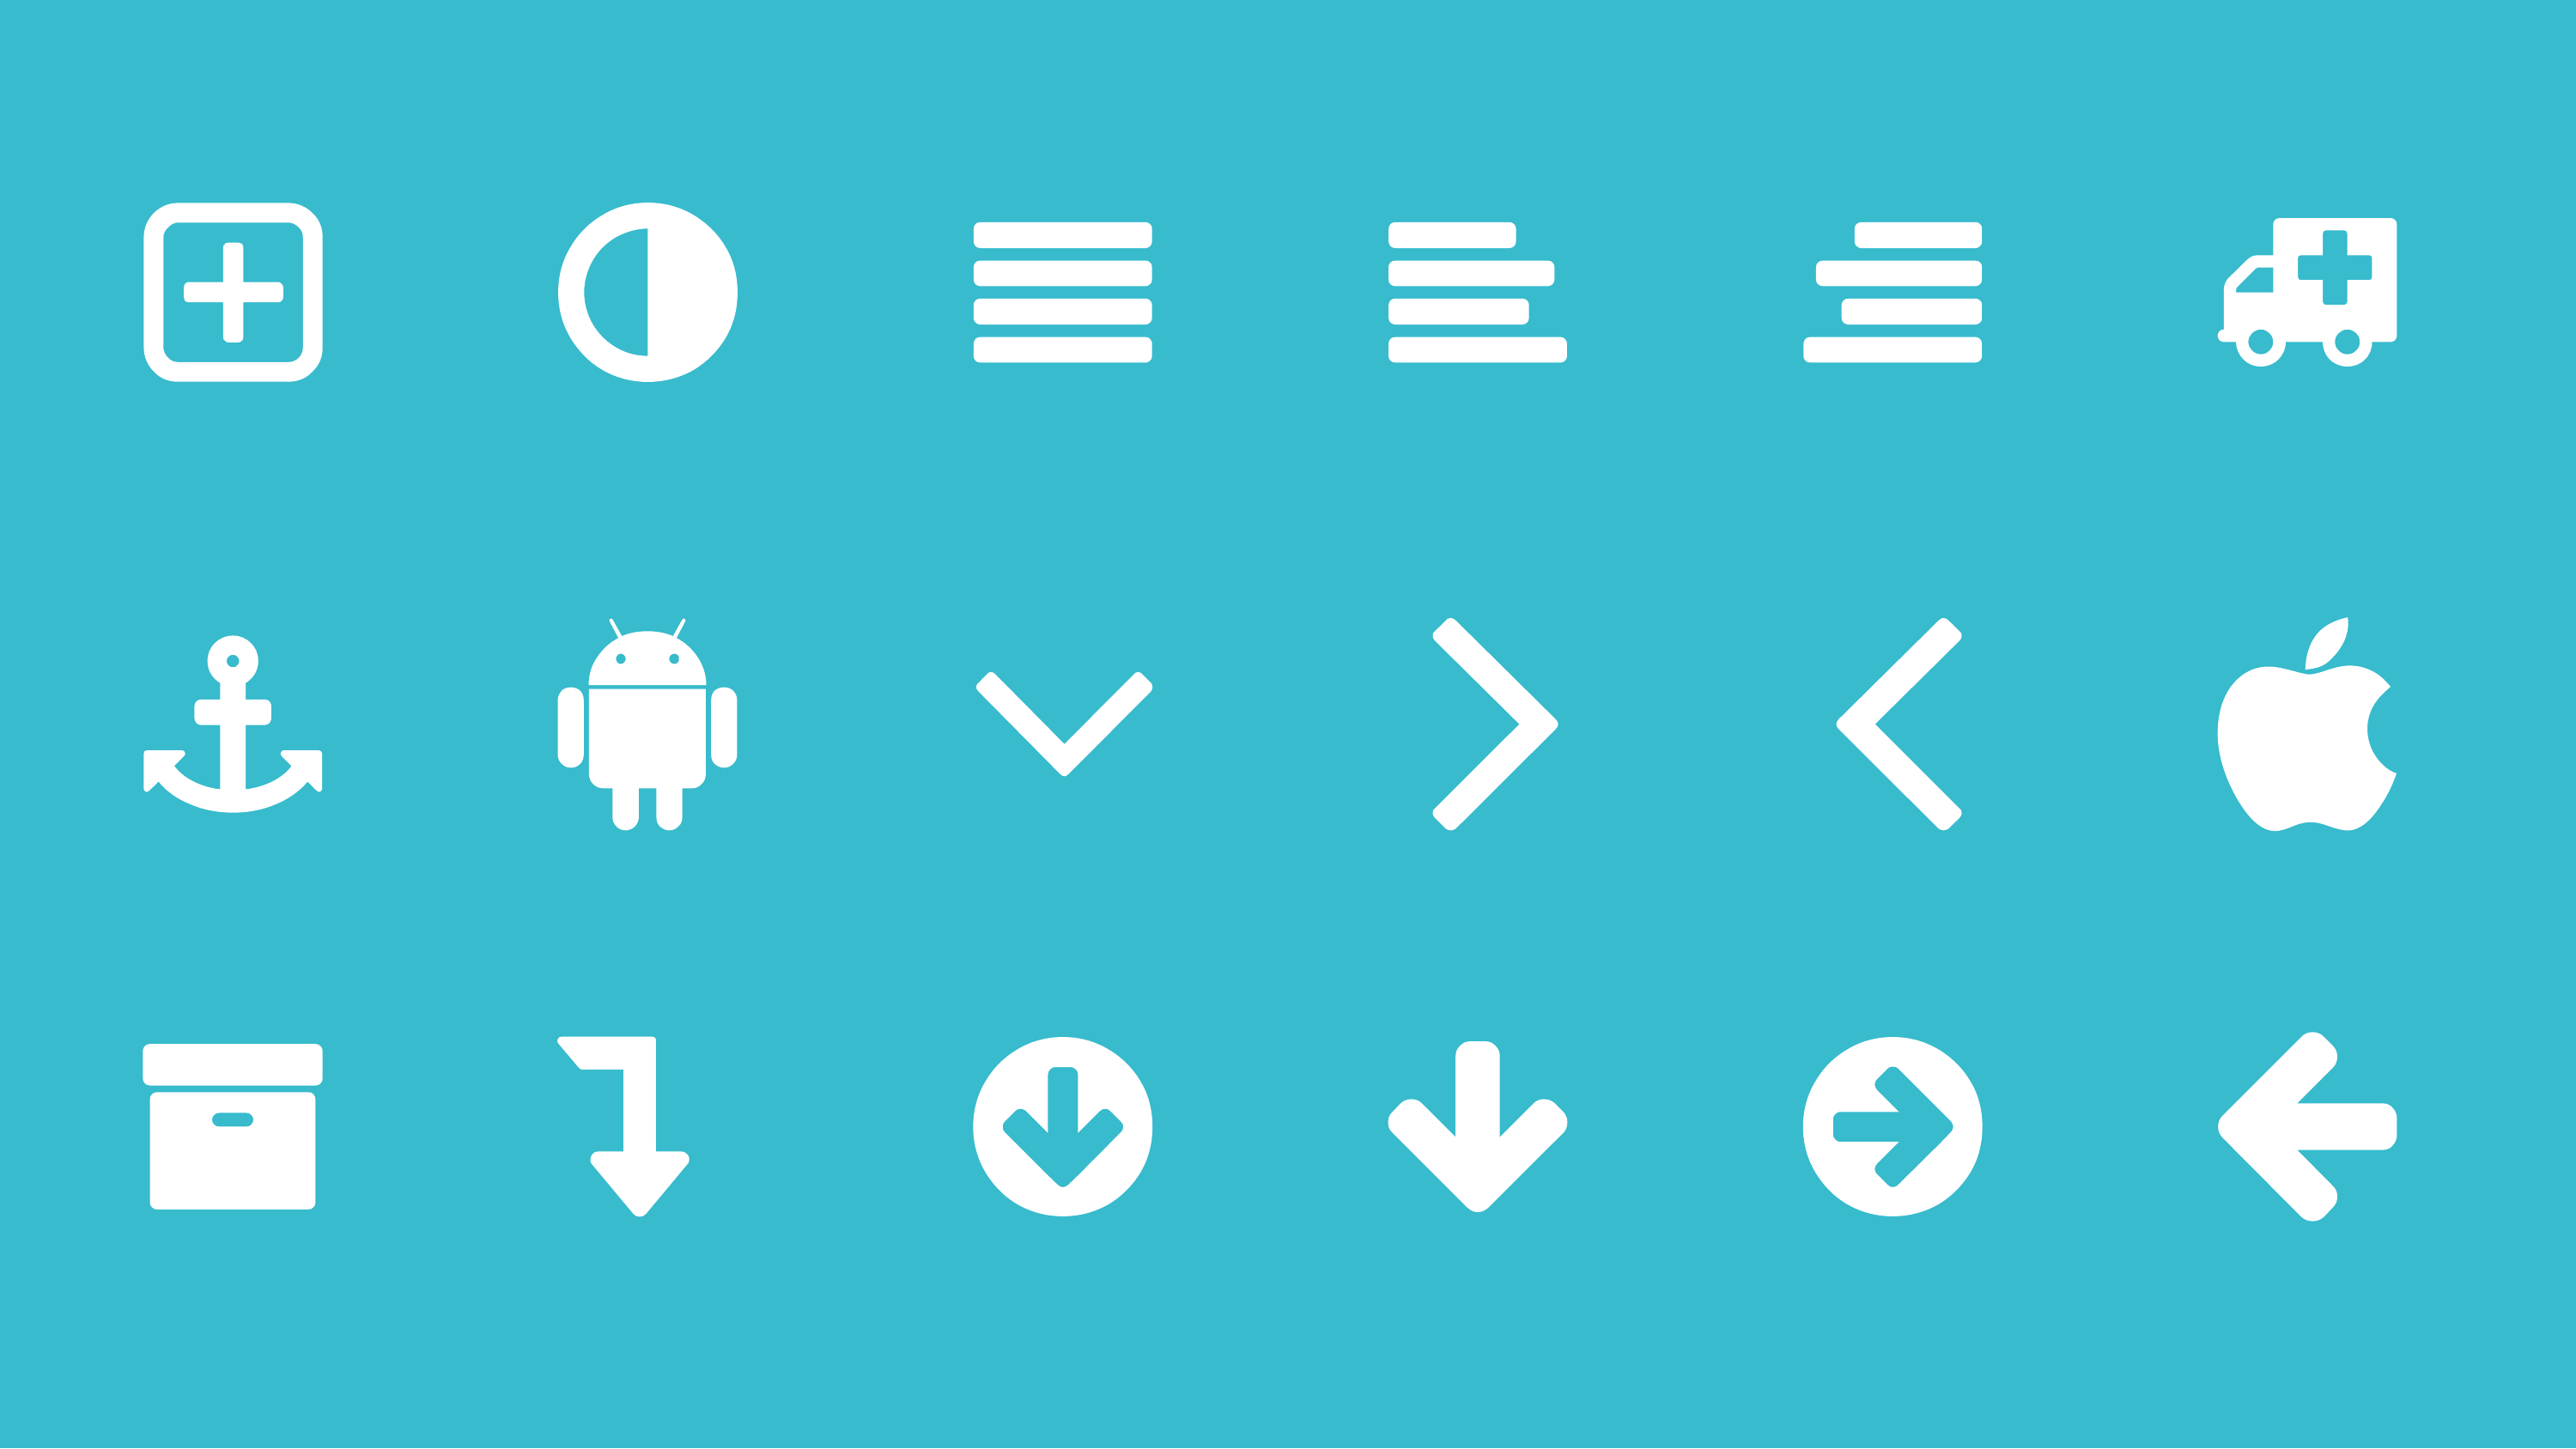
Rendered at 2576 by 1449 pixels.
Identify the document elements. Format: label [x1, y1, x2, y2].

text_box [973, 1037, 1153, 1216]
text_box [143, 635, 323, 813]
text_box [2217, 218, 2397, 367]
text_box [1388, 1041, 1568, 1213]
text_box [1388, 221, 1568, 363]
text_box [1432, 617, 1558, 831]
text_box [557, 617, 738, 831]
text_box [1802, 1037, 1983, 1216]
text_box [975, 671, 1153, 777]
text_box [2217, 616, 2397, 832]
text_box [557, 1036, 690, 1217]
text_box [143, 203, 323, 382]
text_box [1803, 221, 1983, 363]
text_box [143, 1043, 323, 1210]
text_box [1836, 617, 1962, 831]
text_box [973, 221, 1152, 363]
text_box [2218, 1032, 2397, 1222]
text_box [558, 203, 738, 382]
